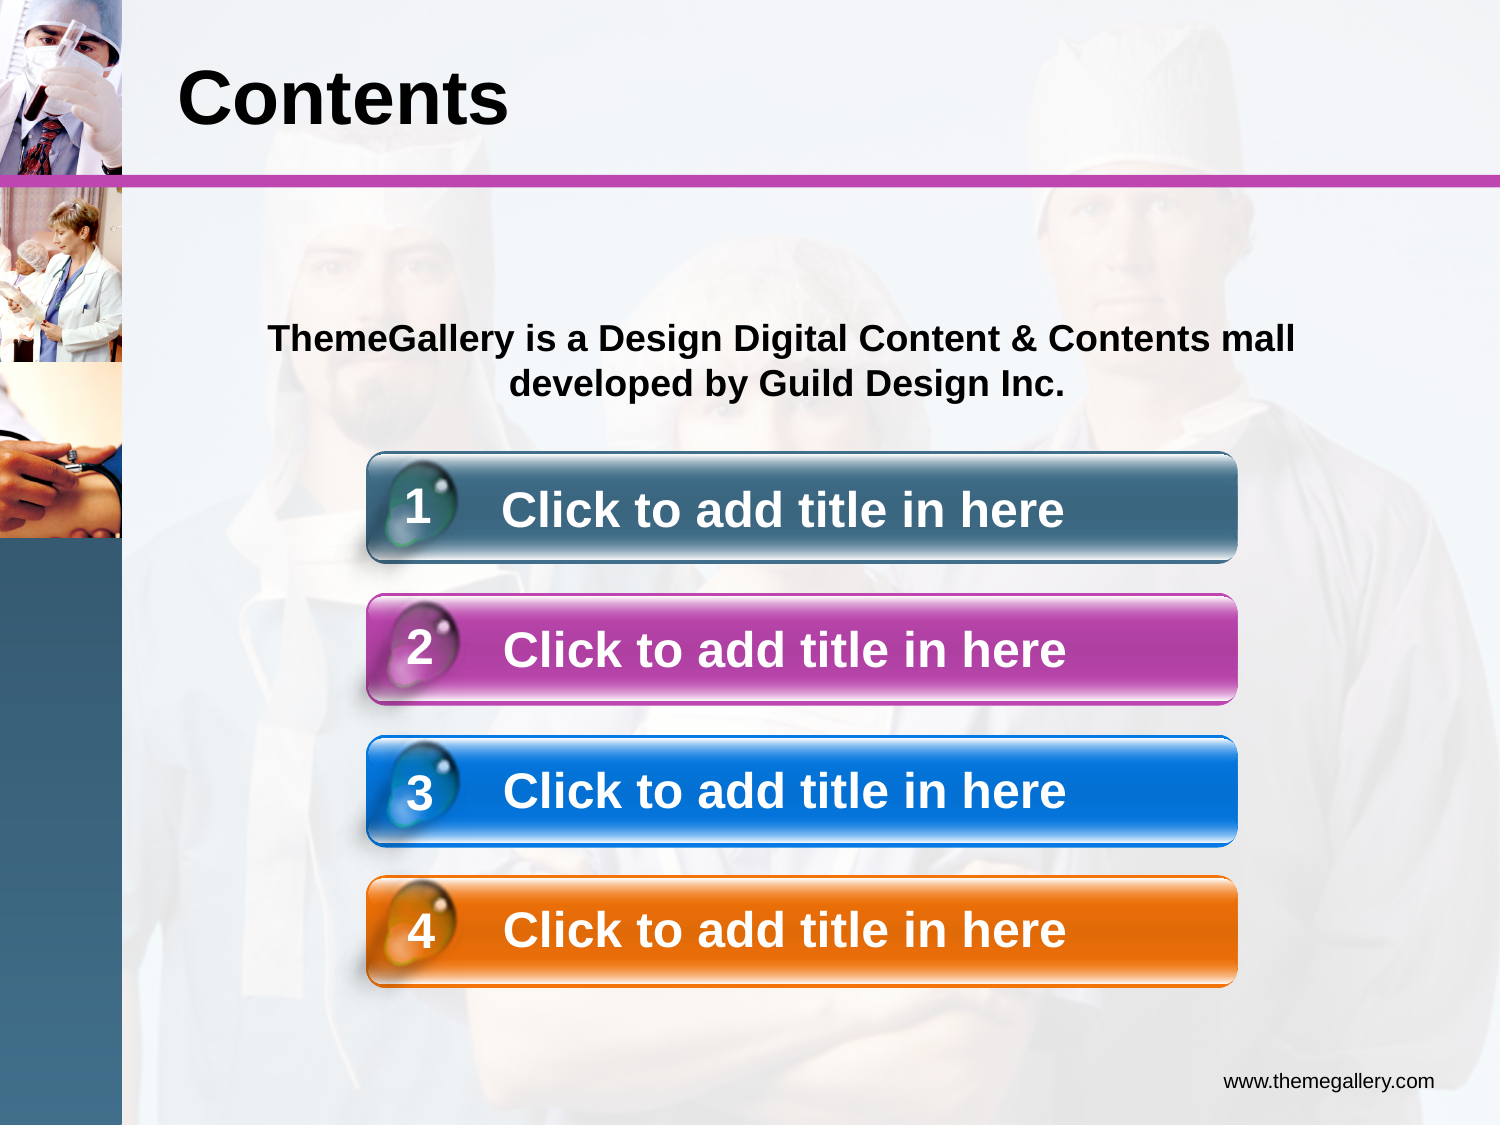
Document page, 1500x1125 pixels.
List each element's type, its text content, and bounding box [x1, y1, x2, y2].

text_box ThemeGallery is a Design Digital Content & Contents mall developed by Guild Design Inc. [249, 299, 1325, 419]
picture [0, 0, 1500, 174]
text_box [465, 450, 1238, 565]
picture [0, 188, 1500, 1125]
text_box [469, 874, 1238, 989]
footer www.themegallery.com [975, 1059, 1450, 1113]
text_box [469, 592, 1238, 706]
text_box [470, 734, 1238, 848]
title Contents [162, 24, 1450, 163]
